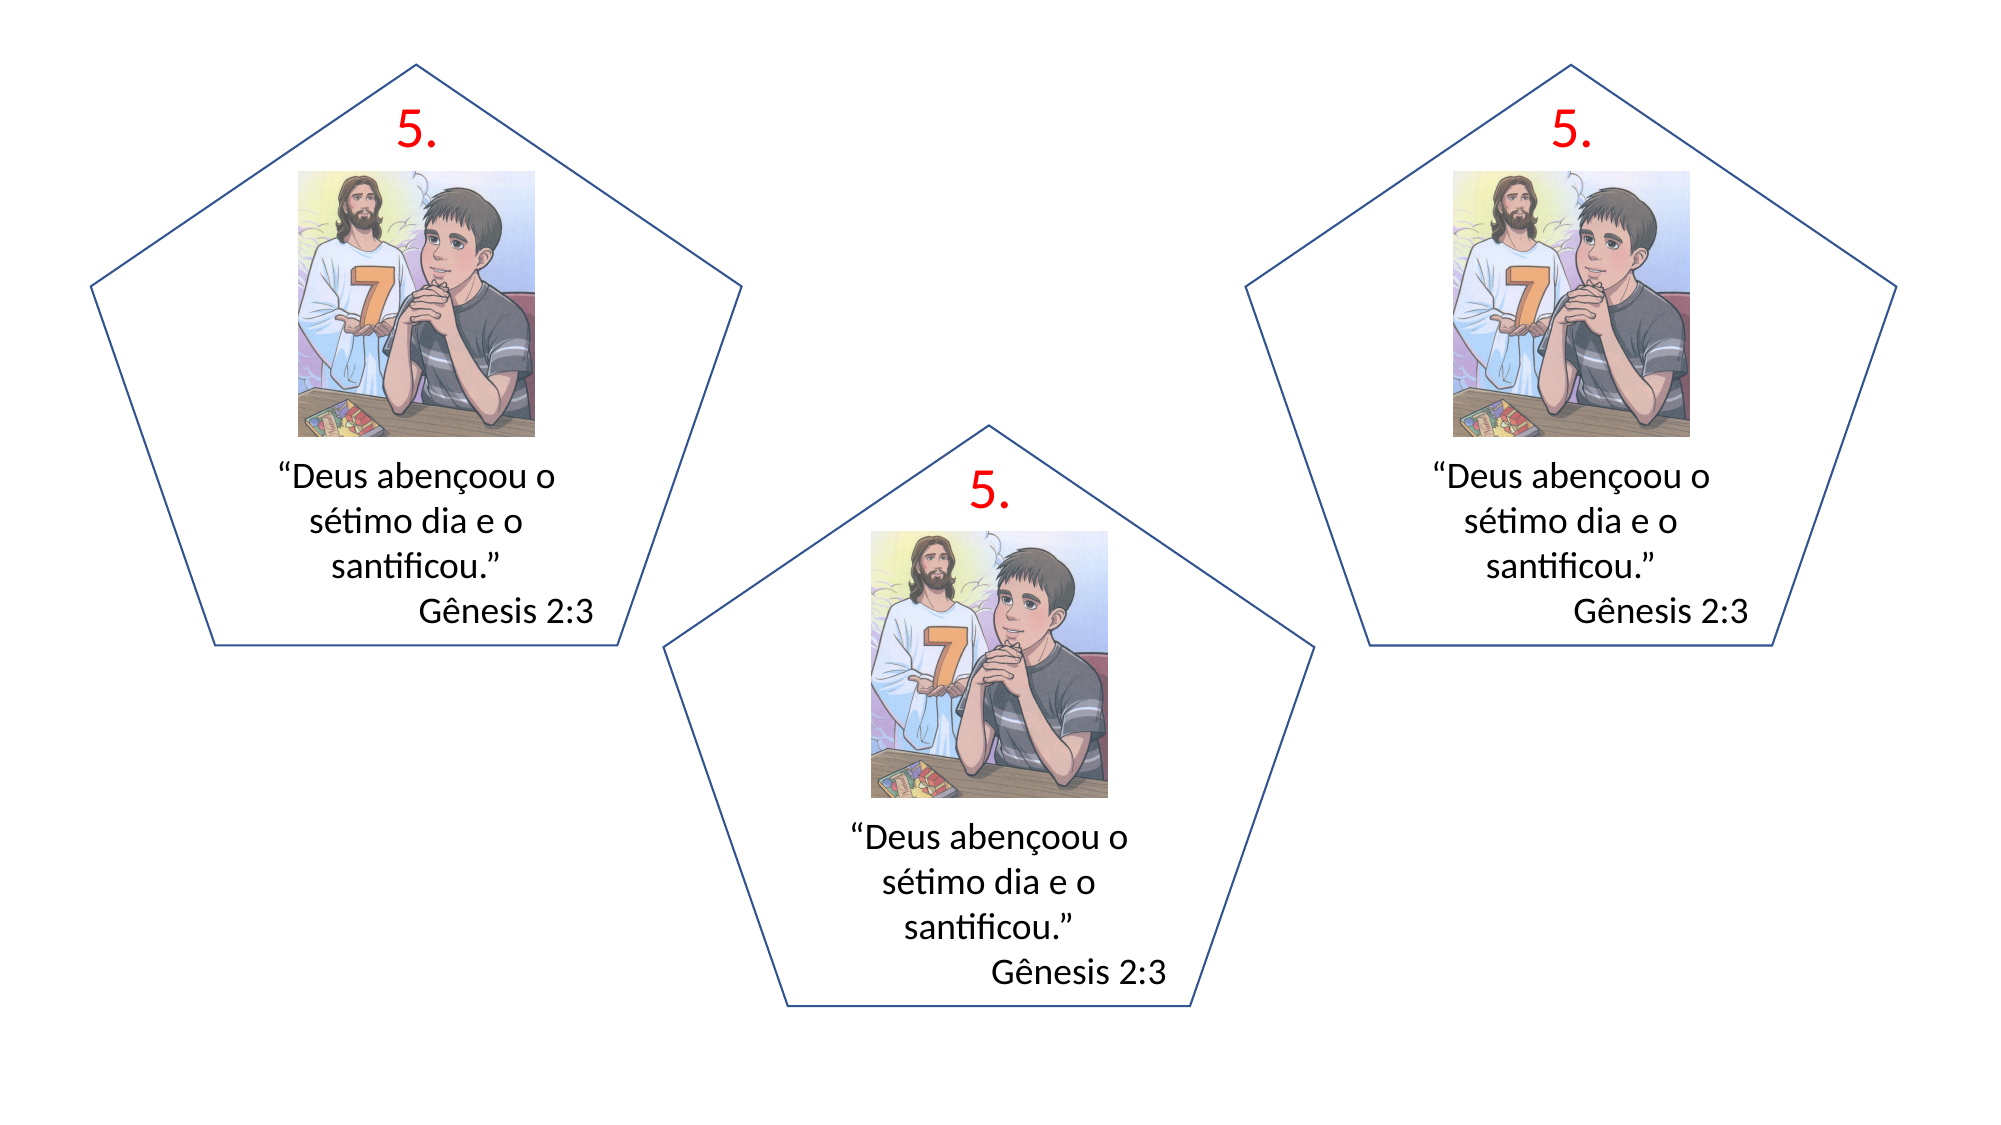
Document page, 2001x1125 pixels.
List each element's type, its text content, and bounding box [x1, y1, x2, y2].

text_box 5. [1535, 82, 1610, 167]
text_box “Deus abençoou o sétimo dia e o santificou.” Gênesis 2:3 . [1244, 88, 1898, 647]
picture [1453, 171, 1690, 437]
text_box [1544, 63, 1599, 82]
picture [298, 170, 535, 437]
text_box 5. [380, 81, 455, 167]
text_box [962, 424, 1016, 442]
text_box “Deus abençoou o sétimo dia e o santificou.” Gênesis 2:3 . [89, 88, 743, 647]
picture [871, 531, 1108, 798]
text_box “Deus abençoou o sétimo dia e o santificou.” Gênesis 2:3 . [662, 448, 1316, 1008]
text_box 5. [953, 442, 1028, 528]
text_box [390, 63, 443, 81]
